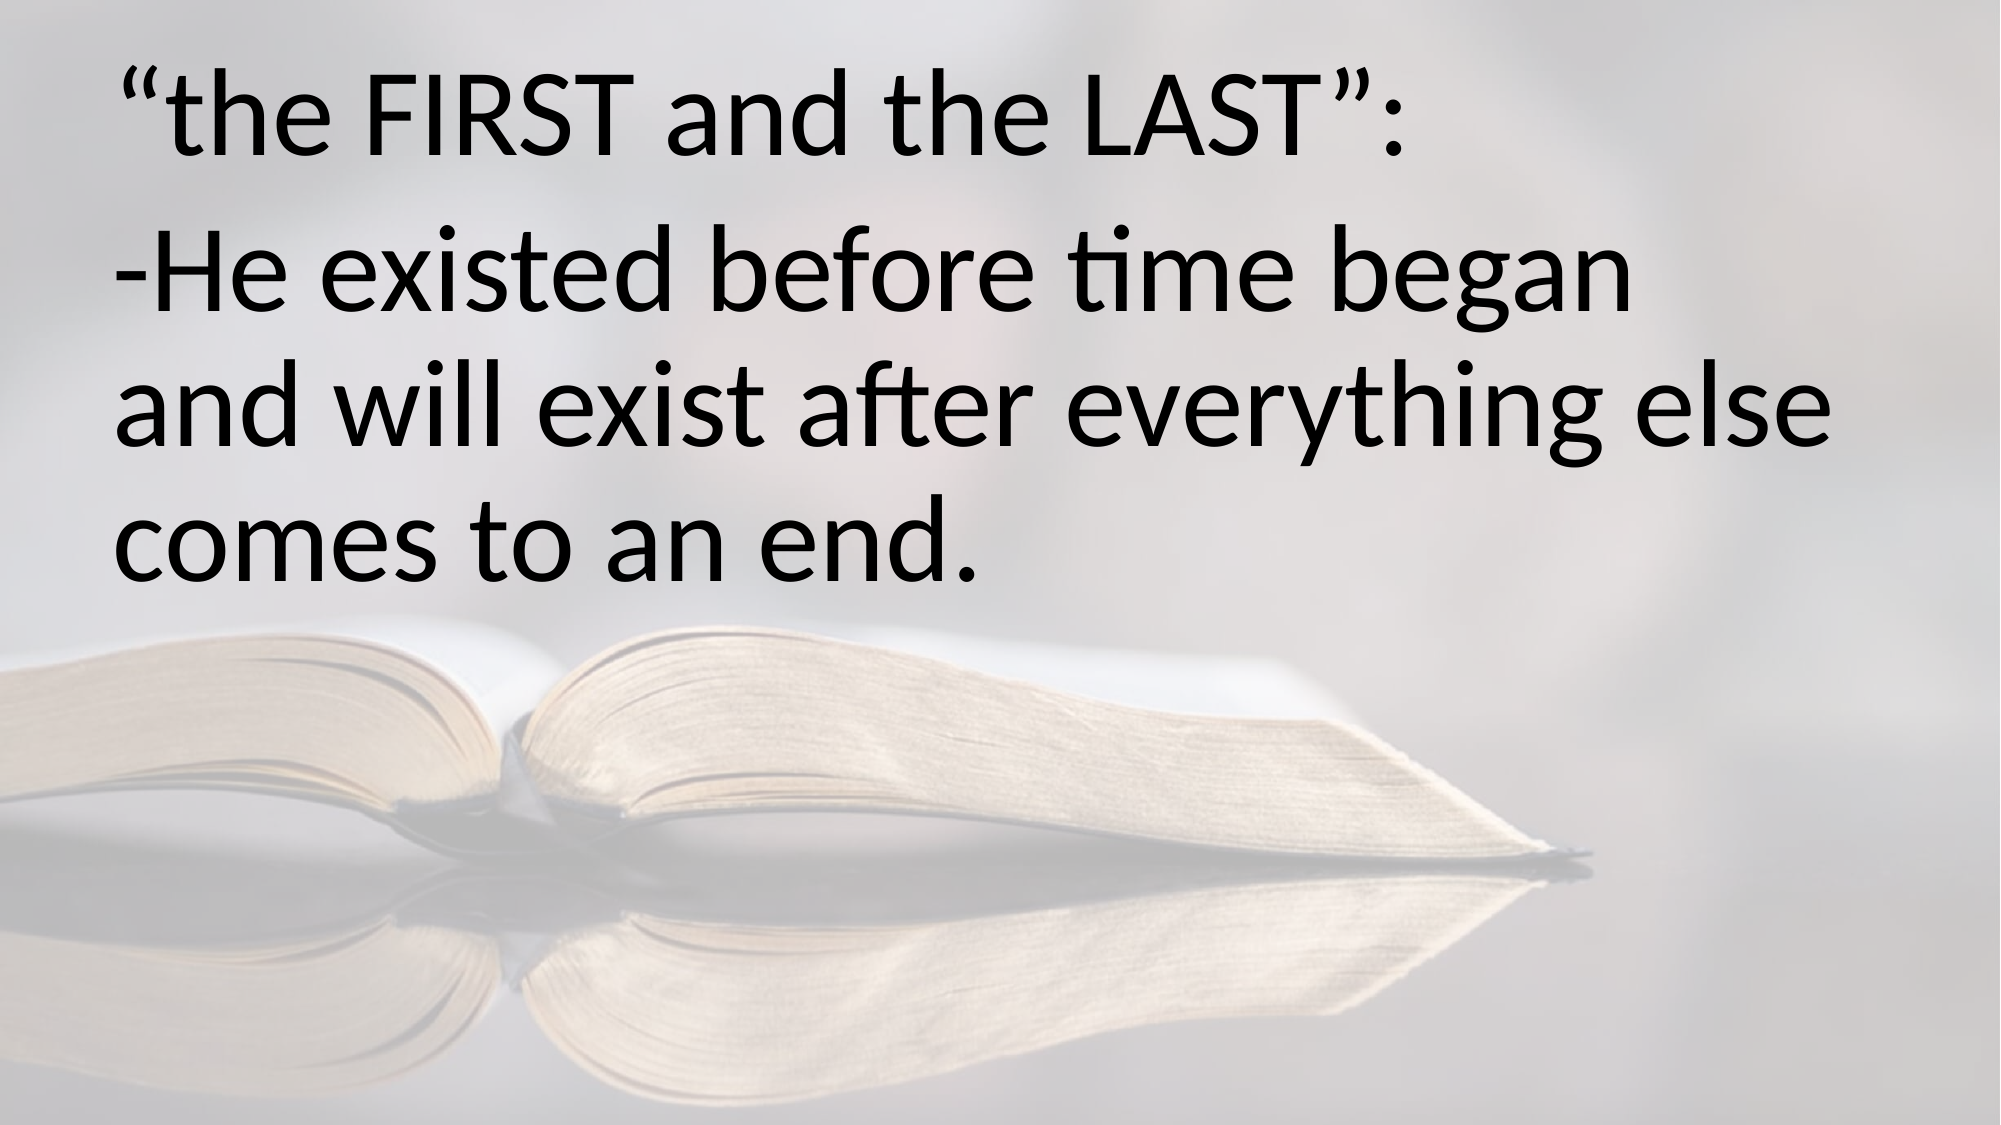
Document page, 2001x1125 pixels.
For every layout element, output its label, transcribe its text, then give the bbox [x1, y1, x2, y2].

list “the FIRST and the LAST”: -He existed before time began and will exist after everything else comes to an end. [97, 39, 1863, 1014]
